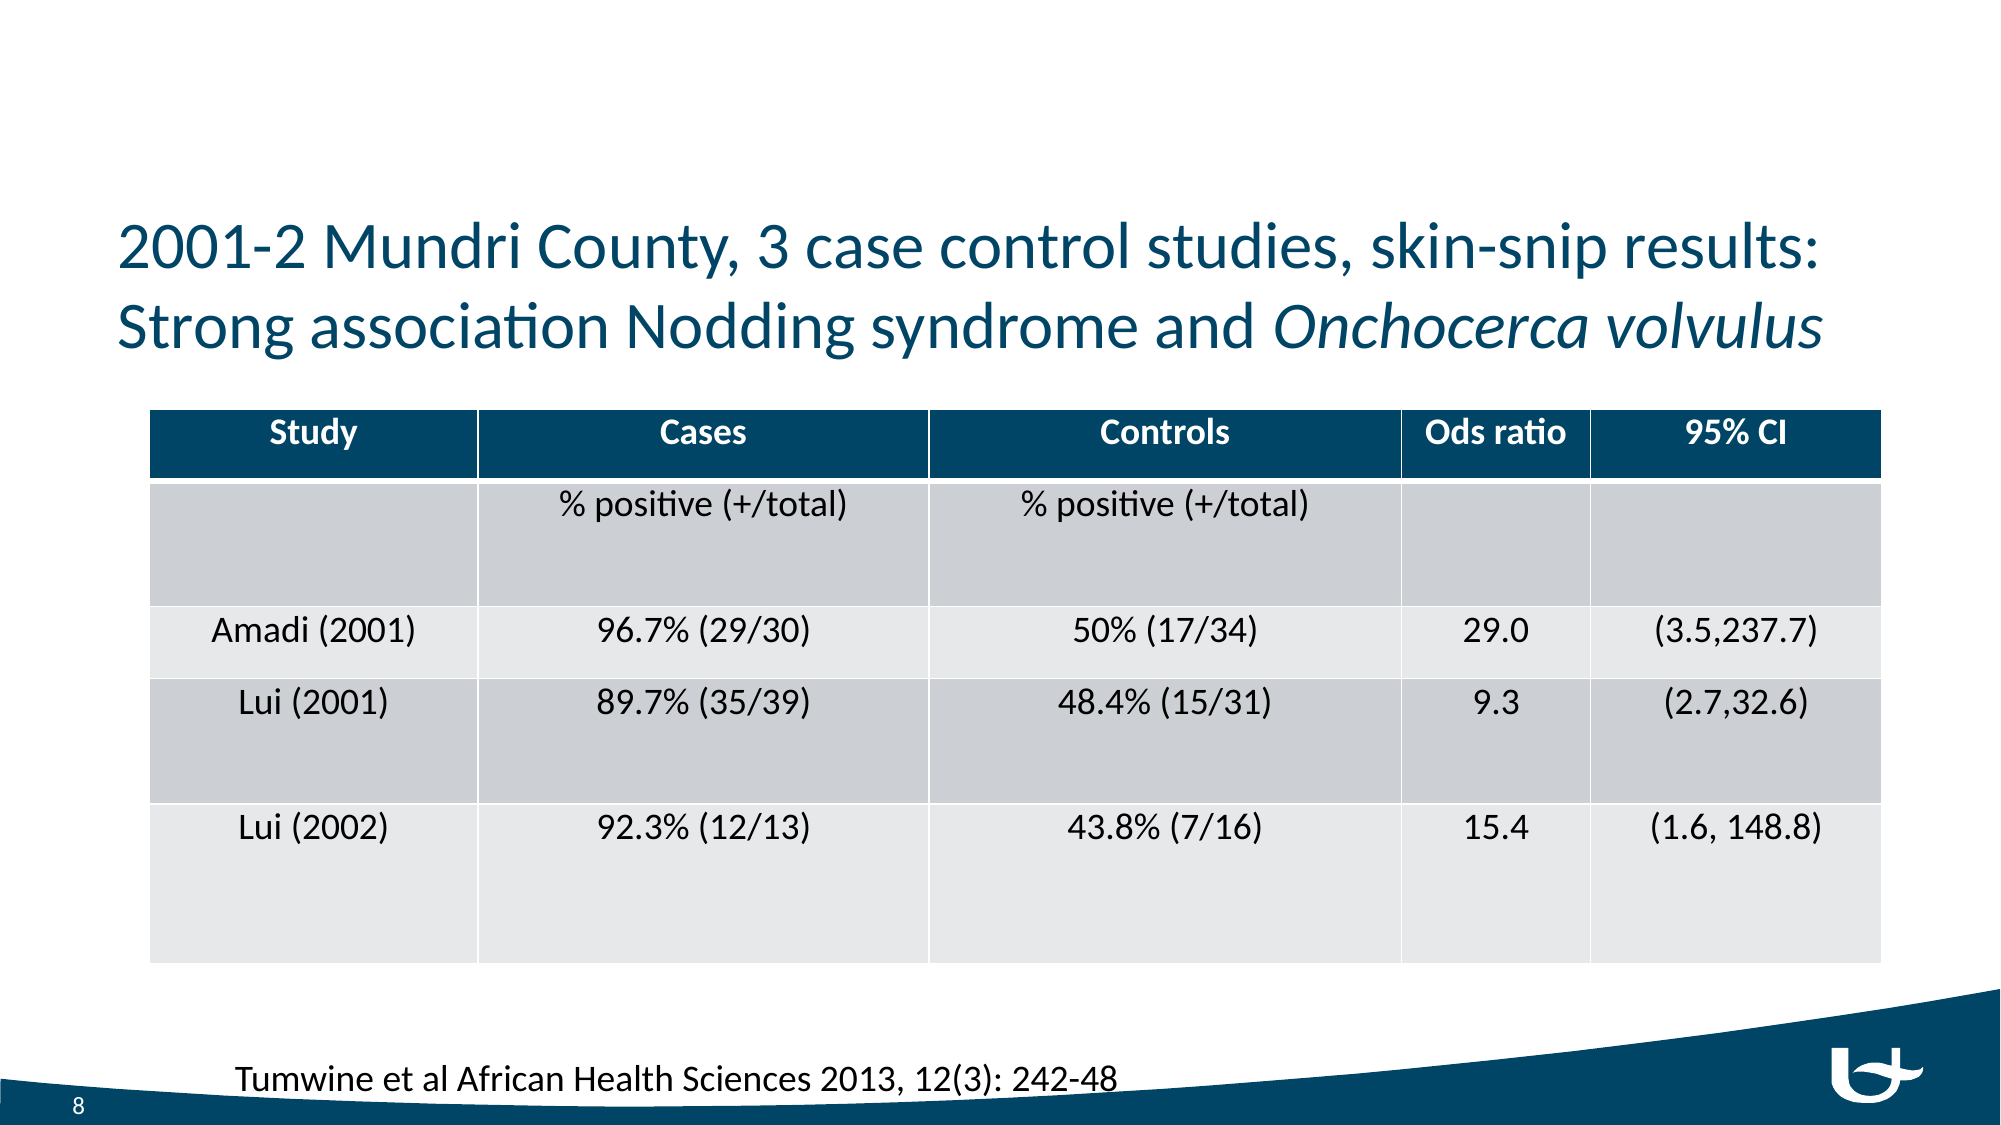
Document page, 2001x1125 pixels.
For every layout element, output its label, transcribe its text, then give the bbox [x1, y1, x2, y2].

table_cell [1591, 484, 1881, 606]
table_cell 89.7% (35/39) [479, 679, 928, 803]
table_cell [150, 484, 477, 606]
table_header 95% CI [1591, 410, 1881, 478]
list 2001-2 Mundri County, 3 case control studies, skin-snip results: Strong association Nodding syndrome and Onchocerca volvulus [117, 196, 1882, 1000]
table_cell 43.8% (7/16) [930, 805, 1401, 963]
table_header Cases [479, 410, 928, 478]
table_header Ods ratio [1402, 410, 1590, 478]
text_box Tumwine et al African Health Sciences 2013, 12(3): 242-48 [220, 1046, 1402, 1107]
table_cell 29.0 [1402, 607, 1590, 678]
table_cell Amadi (2001) [150, 607, 477, 678]
table_cell (3.5,237.7) [1591, 607, 1881, 678]
table_cell 48.4% (15/31) [930, 679, 1401, 803]
table_cell Lui (2002) [150, 805, 477, 963]
table_cell % positive (+/total) [930, 484, 1401, 606]
table_cell Lui (2001) [150, 679, 477, 803]
table_cell [1402, 484, 1590, 606]
table_cell (1.6, 148.8) [1591, 805, 1881, 963]
table_cell (2.7,32.6) [1591, 679, 1881, 803]
table_cell 15.4 [1402, 805, 1590, 963]
slide_number 8 [0, 1083, 100, 1125]
table_cell 50% (17/34) [930, 607, 1401, 678]
table_cell 96.7% (29/30) [479, 607, 928, 678]
table_header Controls [930, 410, 1401, 478]
table_header Study [150, 410, 477, 478]
table_cell 92.3% (12/13) [479, 805, 928, 963]
table_cell 9.3 [1402, 679, 1590, 803]
table_cell % positive (+/total) [479, 484, 928, 606]
